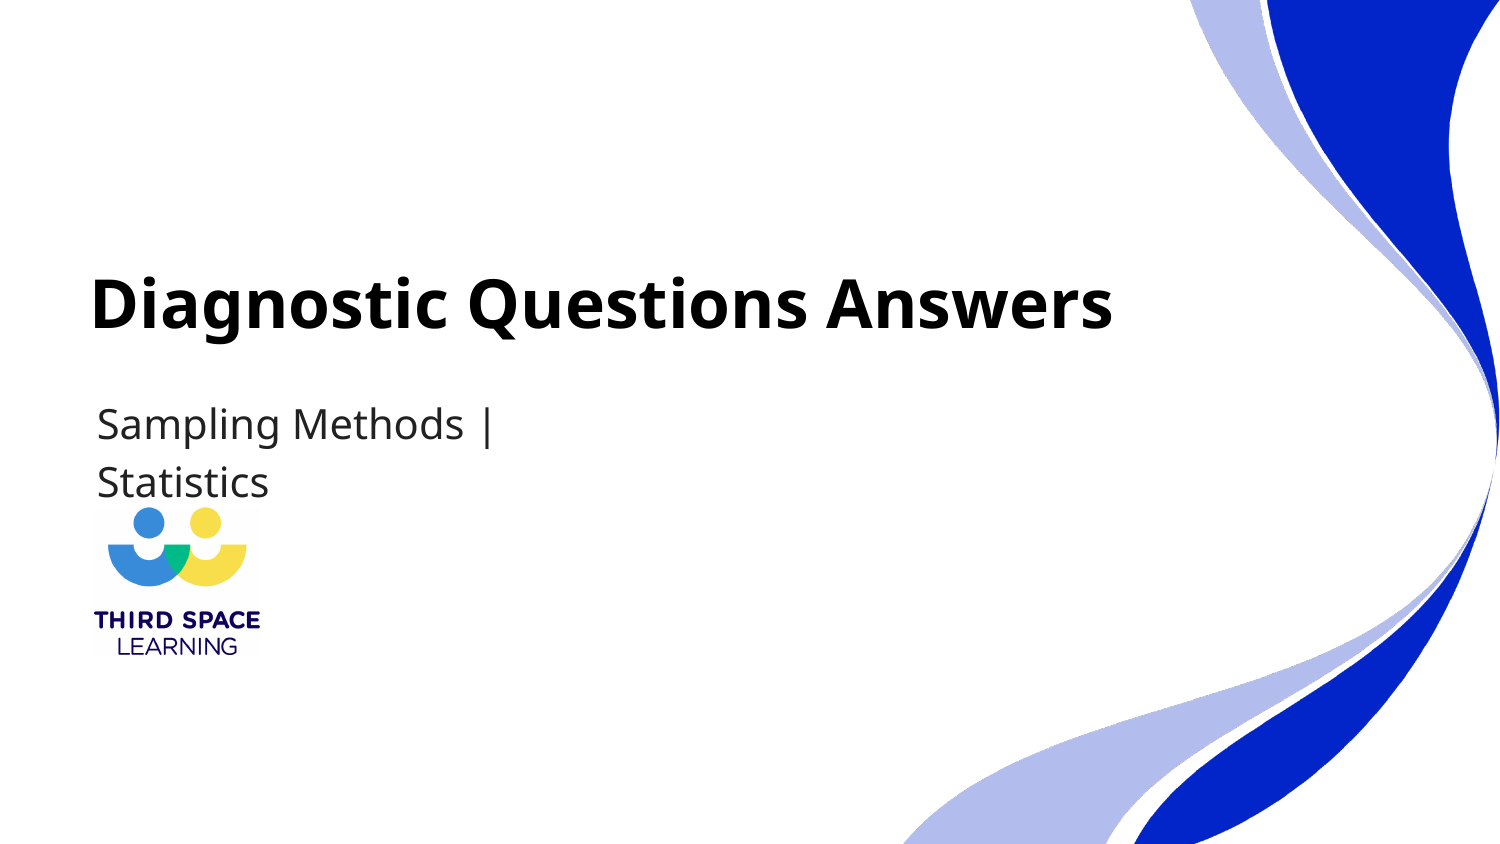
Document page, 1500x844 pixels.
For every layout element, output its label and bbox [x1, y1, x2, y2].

picture [94, 507, 260, 655]
picture [903, 0, 1500, 844]
